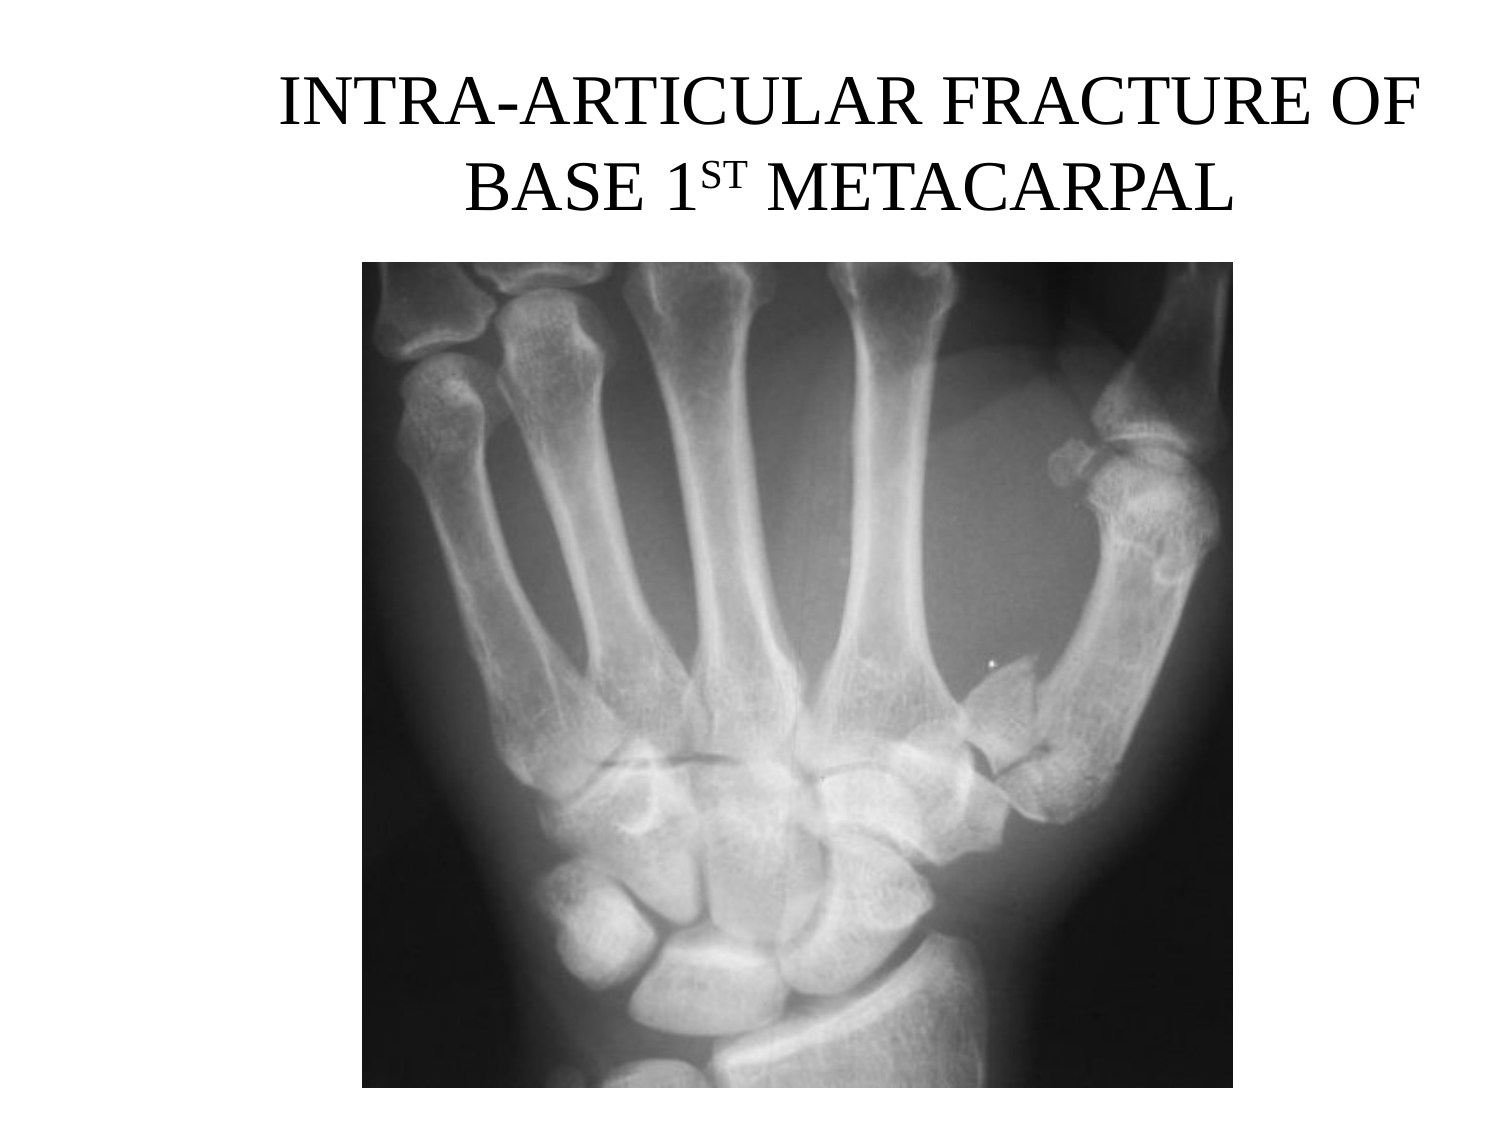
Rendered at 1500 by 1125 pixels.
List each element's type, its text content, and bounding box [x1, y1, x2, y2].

title INTRA-ARTICULAR FRACTURE OF BASE 1ST METACARPAL [235, 45, 1466, 233]
picture [362, 262, 1233, 1088]
